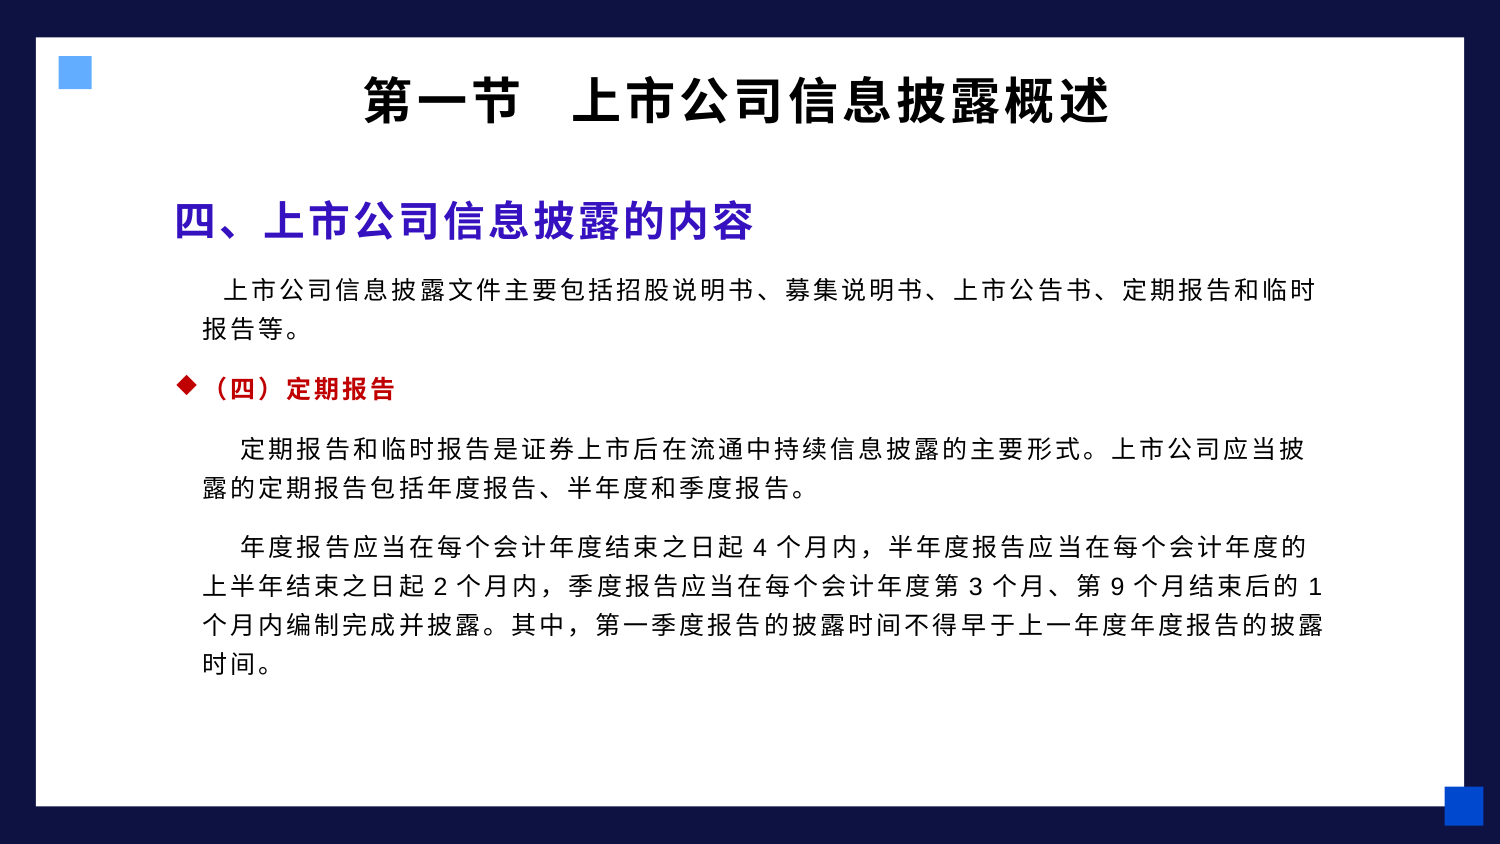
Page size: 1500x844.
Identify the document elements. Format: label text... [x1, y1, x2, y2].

title 第一节 上市公司信息披露概述 [141, 48, 1327, 138]
list 四、上市公司信息披露的内容 上市公司信息披露文件主要包括招股说明书、募集说明书、上市公告书、定期报告和临时报告等。 （四）定期报告 定期报告和临时报告是证券上市后在流通中持续信息披露的主要形式。上市公司应当披露的定期报告包括年度报告、半年度和季度报告。 年度报告应当在每个会计年度结束之日起4个月内，半年度报告应当在每个会计年度的上半年结束之日起2个月内，季度报告应当在每个会计年度第3个月、第9个月结束后的1个月内编制完成并披露。其中，第一季度报告的披露时间不得早于上一年度年度报告的披露时间。 [157, 179, 1343, 604]
